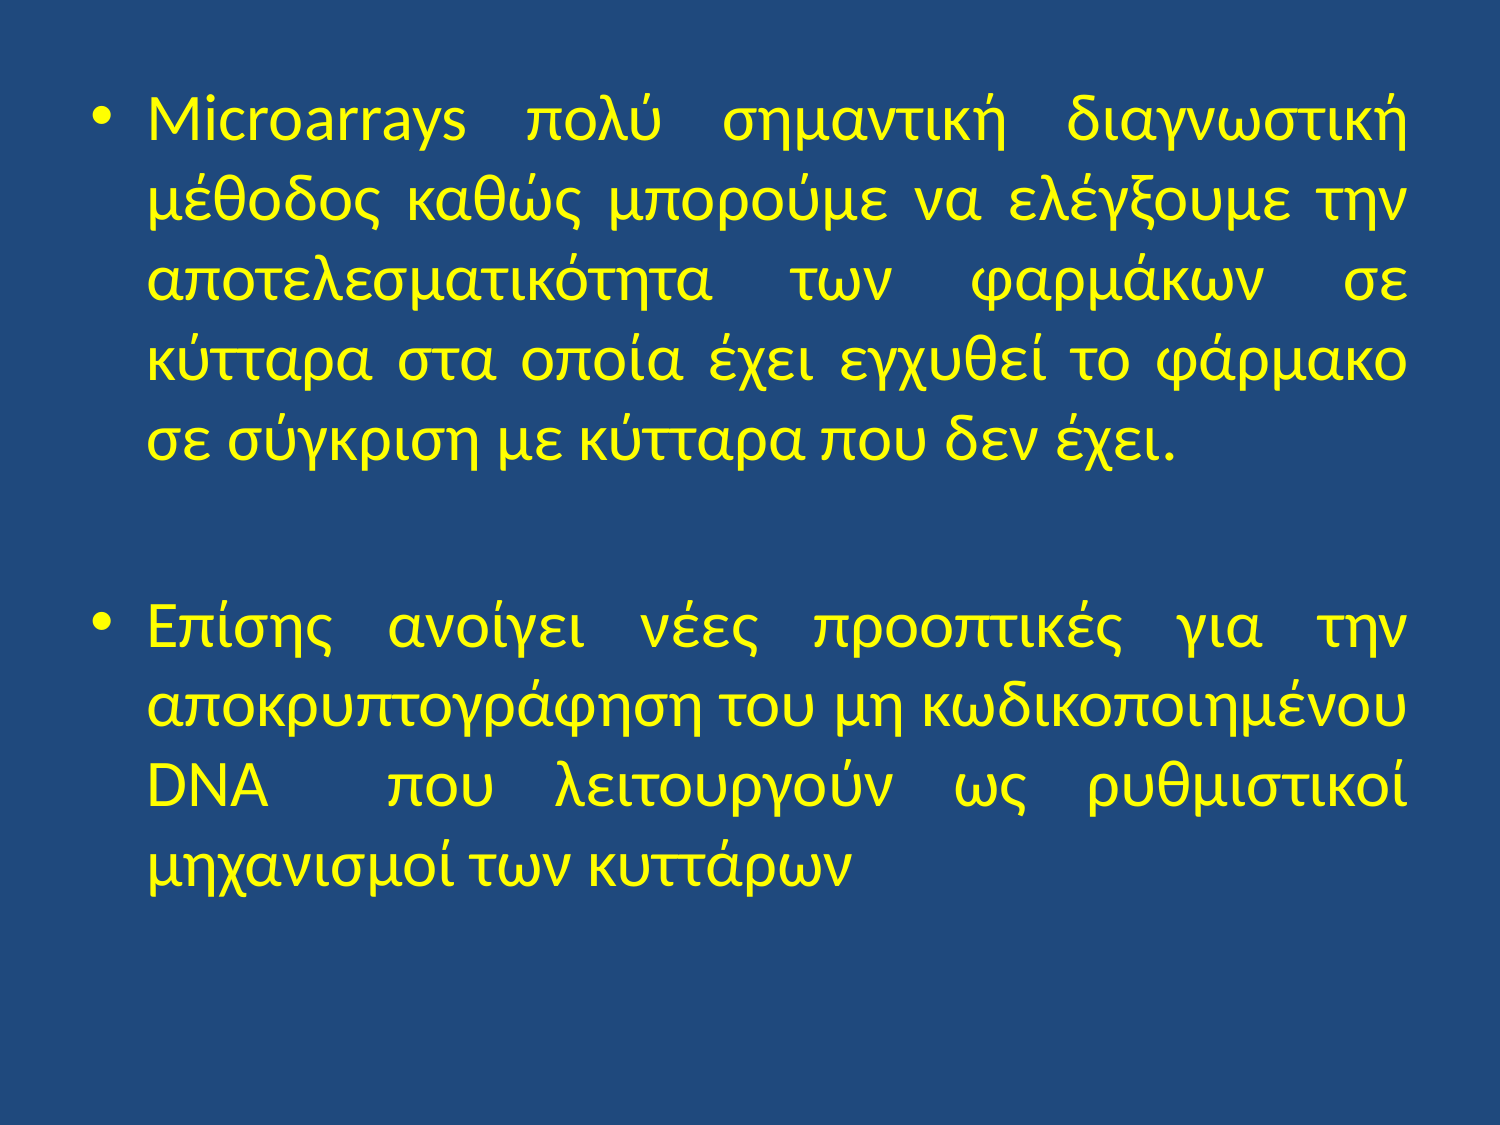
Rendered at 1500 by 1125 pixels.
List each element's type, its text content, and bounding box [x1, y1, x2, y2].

list Microarrays πολύ σημαντική διαγνωστική μέθοδος καθώς μπορούμε να ελέγξουμε την αποτελεσματικότητα των φαρμάκων σε κύτταρα στα οποία έχει εγχυθεί το φάρμακο σε σύγκριση με κύτταρα που δεν έχει. Επίσης ανοίγει νέες προοπτικές για την αποκρυπτογράφηση του μη κωδικοποιημένου DNA που λειτουργούν ως ρυθμιστικοί μηχανισμοί των κυττάρων [75, 66, 1425, 1005]
